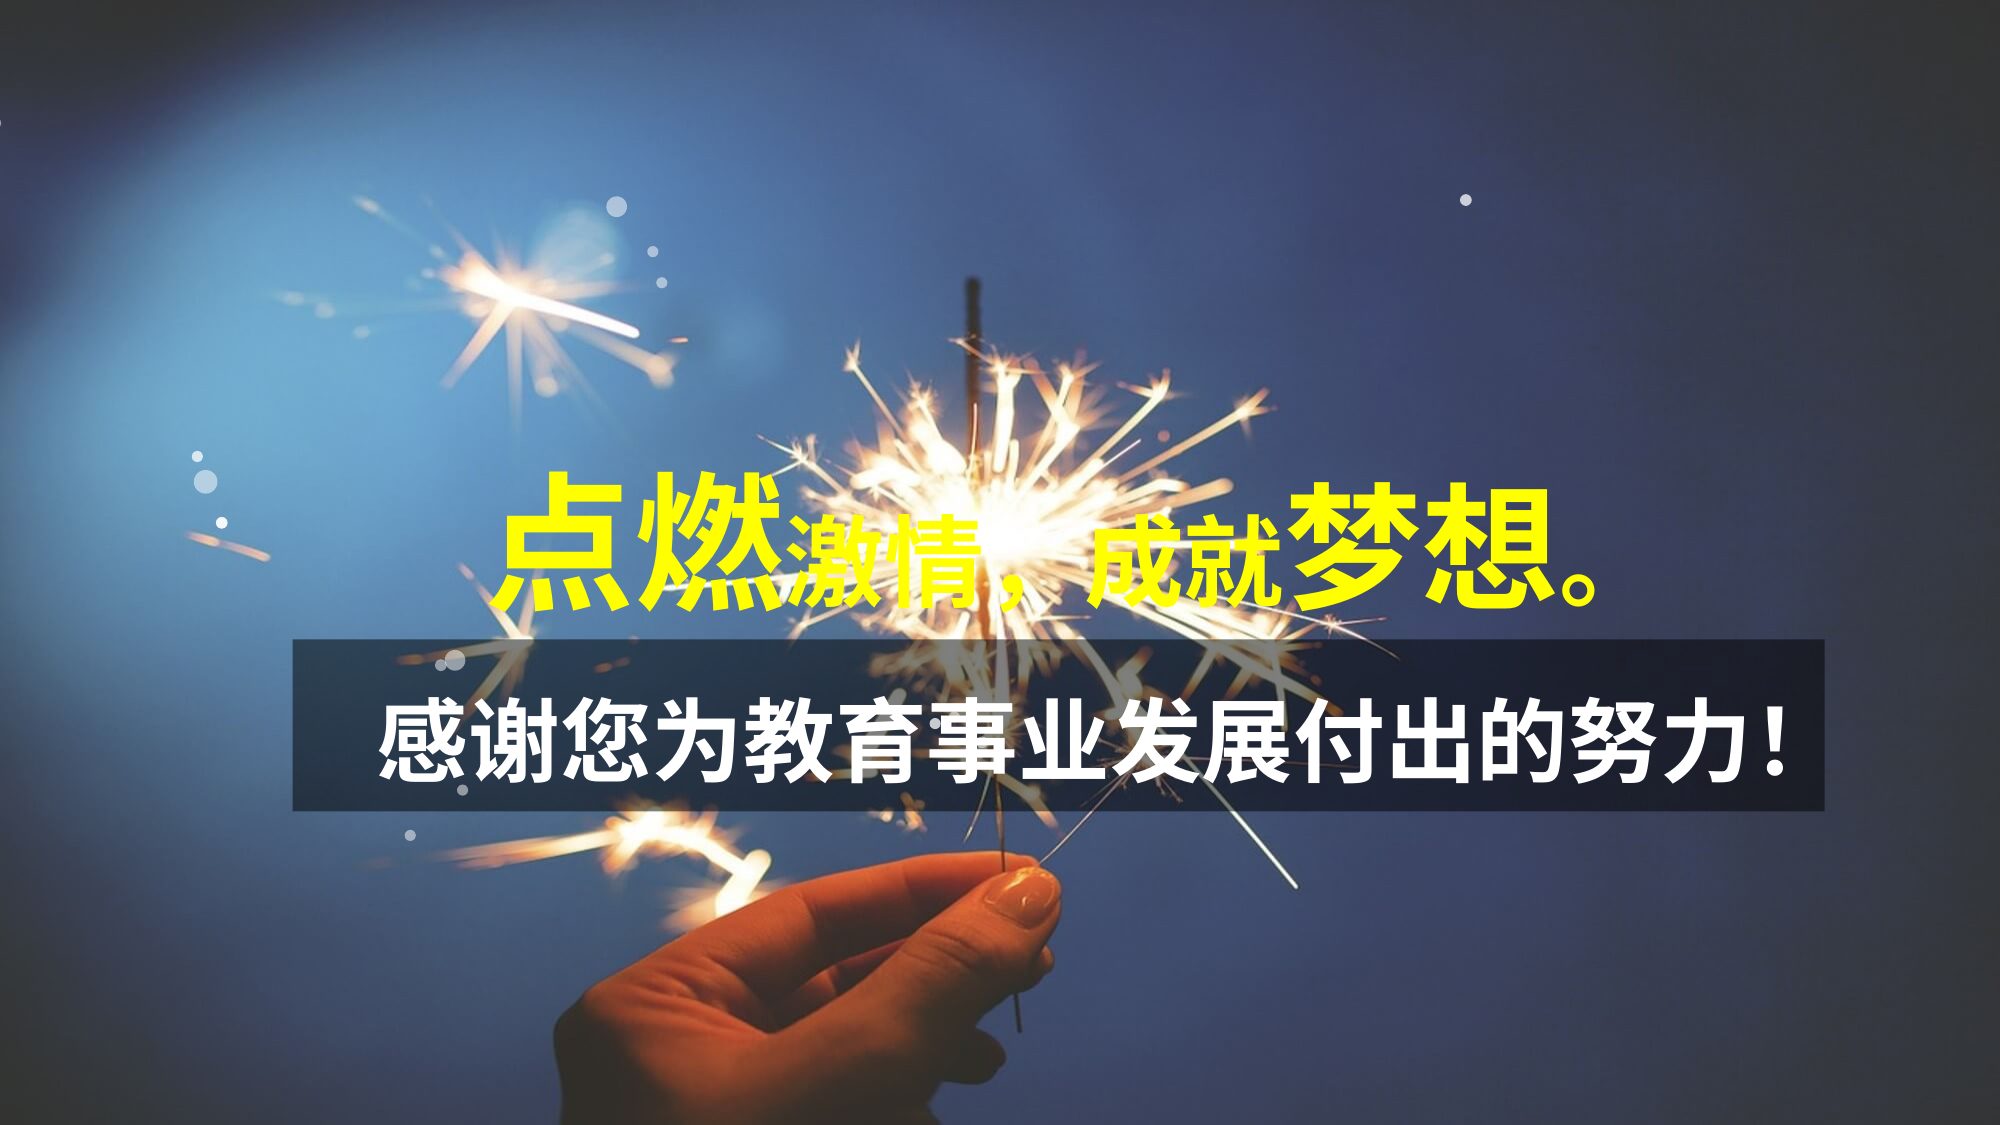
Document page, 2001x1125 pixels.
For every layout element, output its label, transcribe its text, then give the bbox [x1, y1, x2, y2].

text_box [0, 0, 2000, 1125]
text_box [655, 276, 669, 290]
text_box [605, 195, 629, 219]
text_box [433, 658, 448, 673]
text_box 点燃激情，成就梦想。 [469, 442, 1675, 637]
text_box [928, 716, 942, 731]
text_box [1458, 193, 1473, 207]
text_box [403, 828, 417, 843]
text_box [192, 468, 219, 495]
text_box [646, 244, 660, 259]
text_box 感谢您为教育事业发展付出的努力！ [359, 621, 1771, 802]
text_box [974, 735, 989, 750]
text_box [455, 783, 470, 797]
text_box [190, 449, 205, 464]
text_box [214, 515, 229, 530]
text_box [947, 710, 962, 724]
text_box [292, 638, 1826, 812]
text_box [443, 648, 467, 672]
